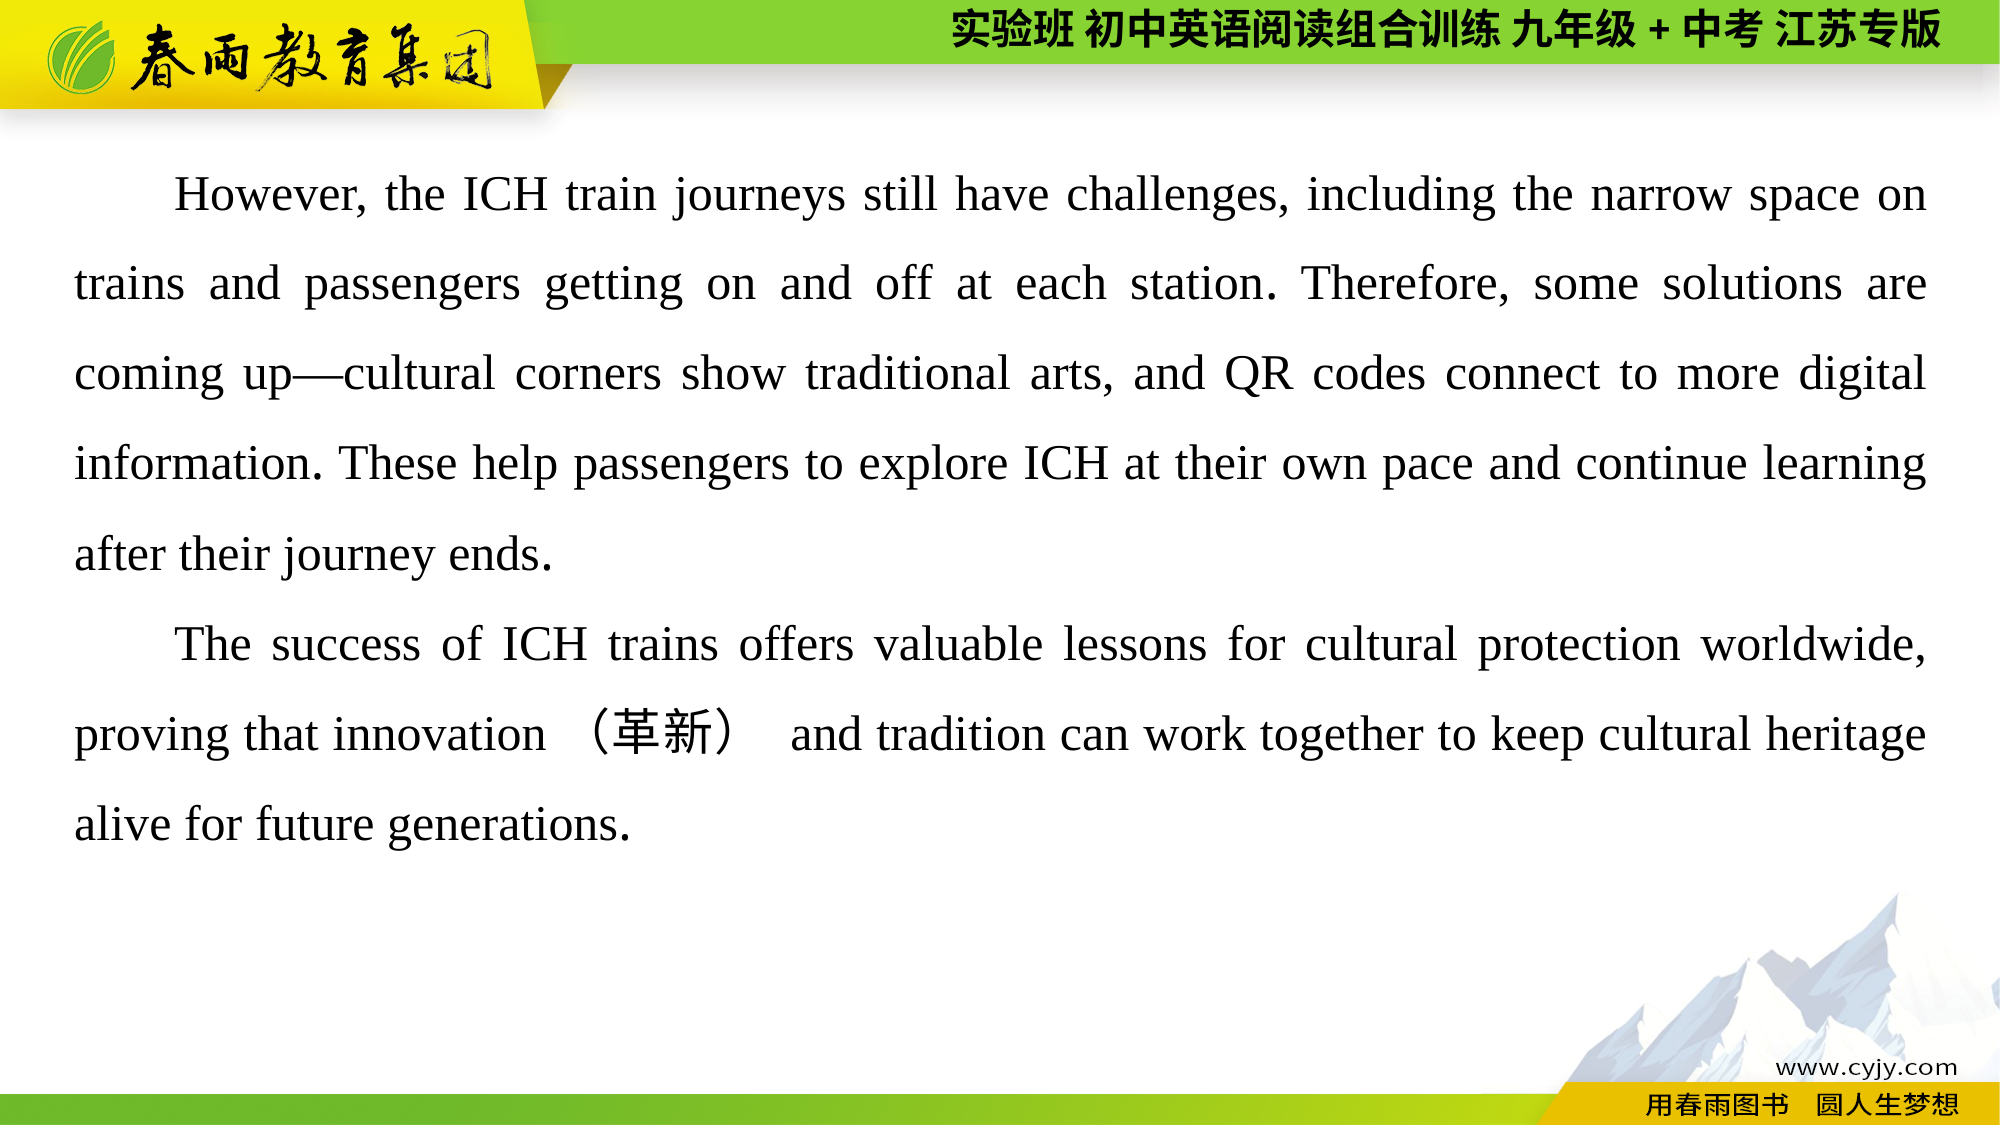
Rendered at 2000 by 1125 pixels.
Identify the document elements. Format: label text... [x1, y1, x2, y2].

list However, the ICH train journeys still have challenges, including the narrow space on trains and passengers getting on and off at each station. Therefore, some solutions are coming up—cultural corners show traditional arts, and QR codes connect to more digital information. These help passengers to explore ICH at their own pace and continue learning after their journey ends. The success of ICH trains offers valuable lessons for cultural protection worldwide, proving that innovation（革新） and tradition can work together to keep cultural heritage alive for future generations. [59, 122, 1944, 854]
picture [0, 0, 2000, 1125]
